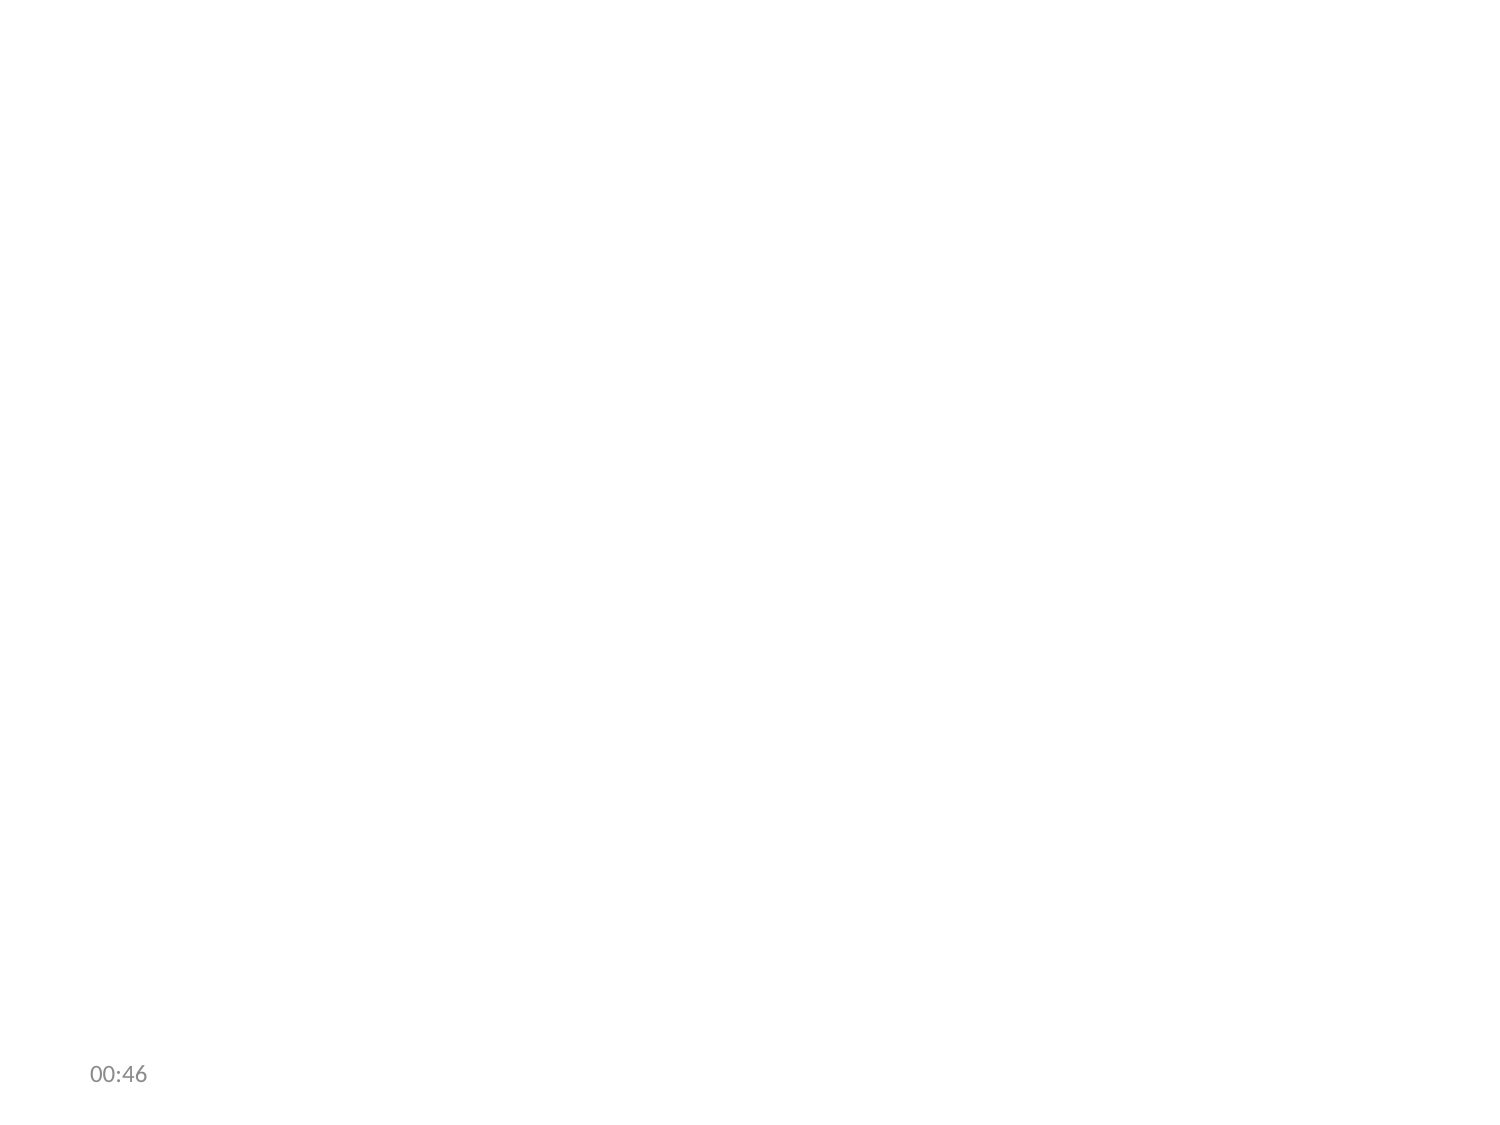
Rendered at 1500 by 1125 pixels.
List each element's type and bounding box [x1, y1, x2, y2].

slide_number [75, 1042, 425, 1103]
